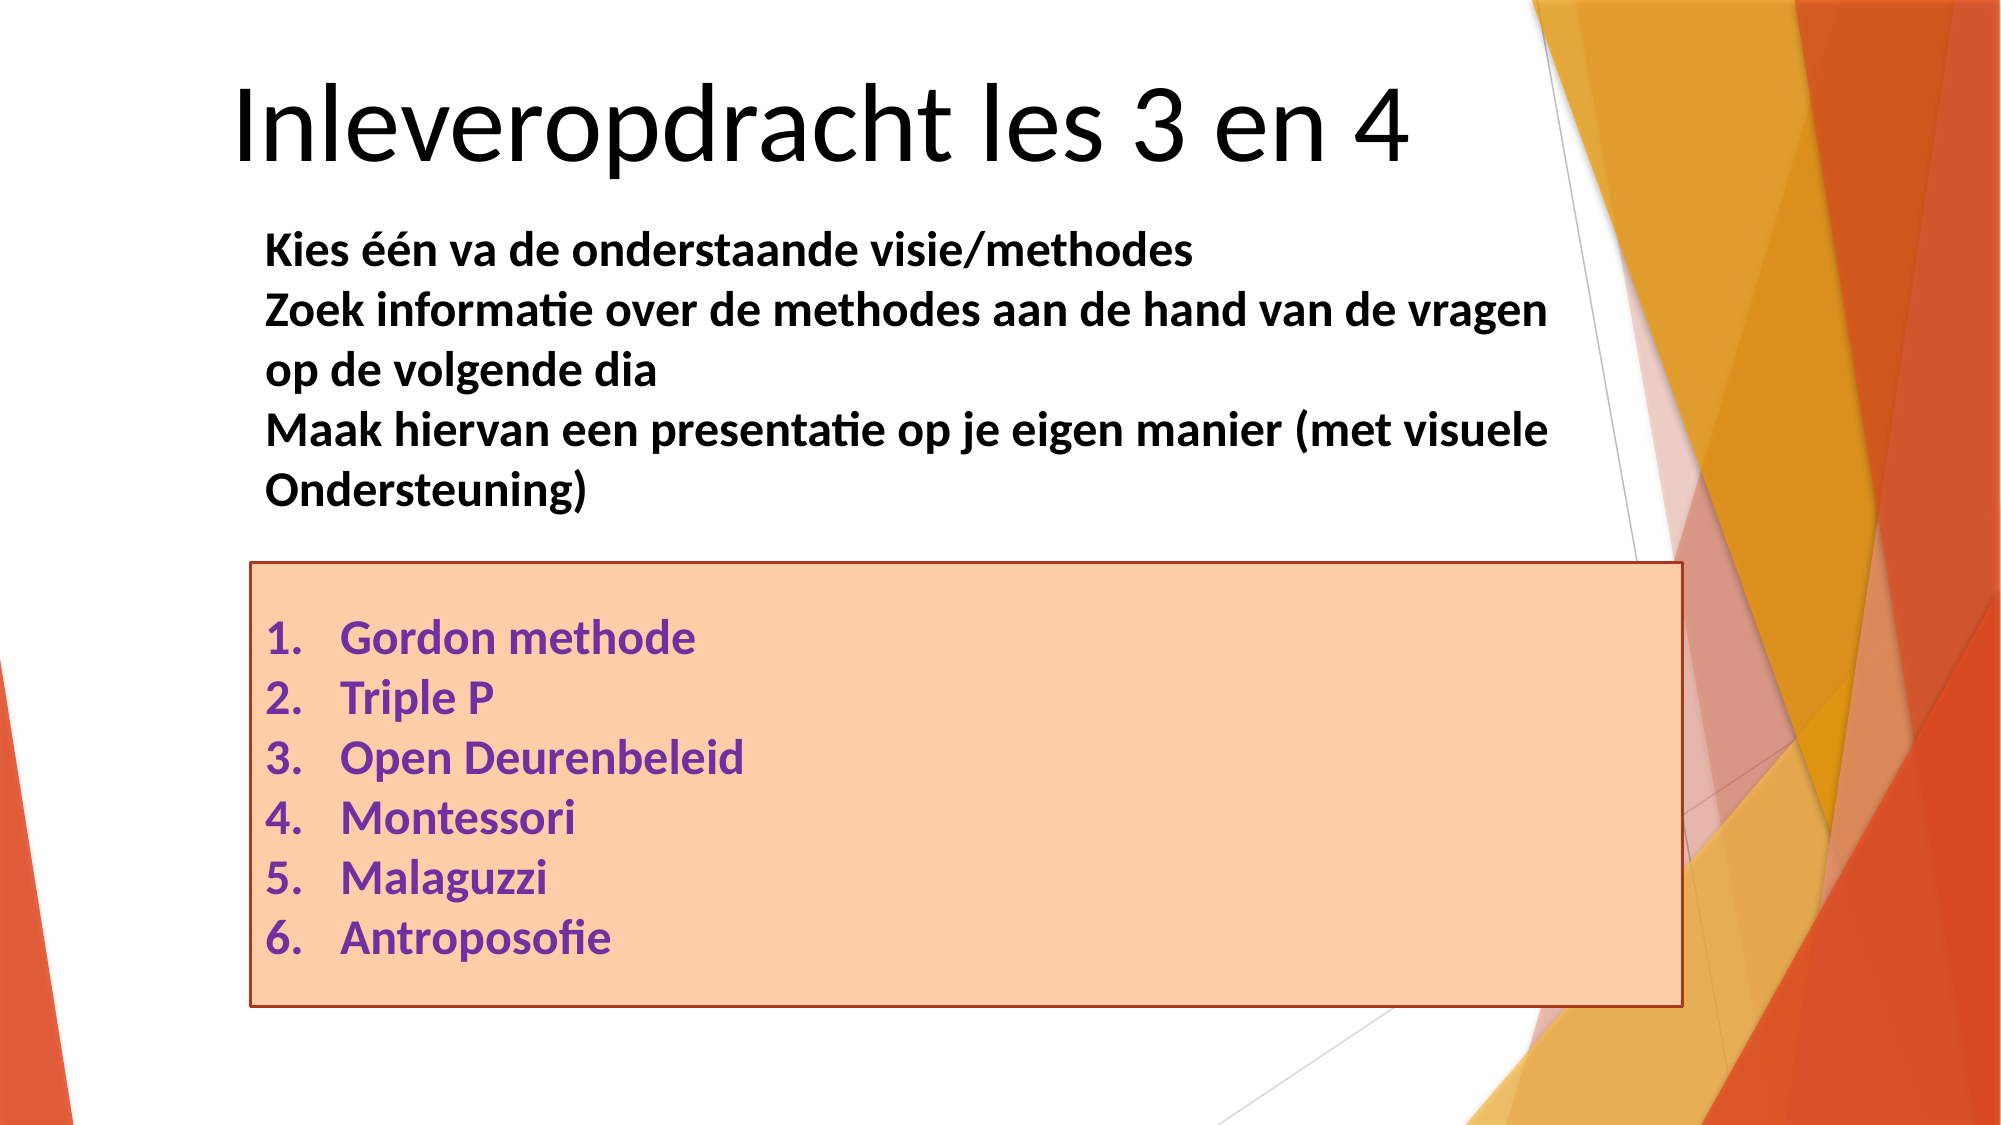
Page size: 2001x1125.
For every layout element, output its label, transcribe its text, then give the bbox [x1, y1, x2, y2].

text_box Inleveropdracht les 3 en 4 [216, 41, 1427, 192]
text_box Gordon methode Triple P Open Deurenbeleid Montessori Malaguzzi Antroposofie [249, 561, 1684, 1008]
text_box Kies één va de onderstaande visie/methodes Zoek informatie over de methodes aan de hand van de vragen op de volgende dia Maak hiervan een presentatie op je eigen manier (met visuele Ondersteuning) [250, 208, 1647, 524]
